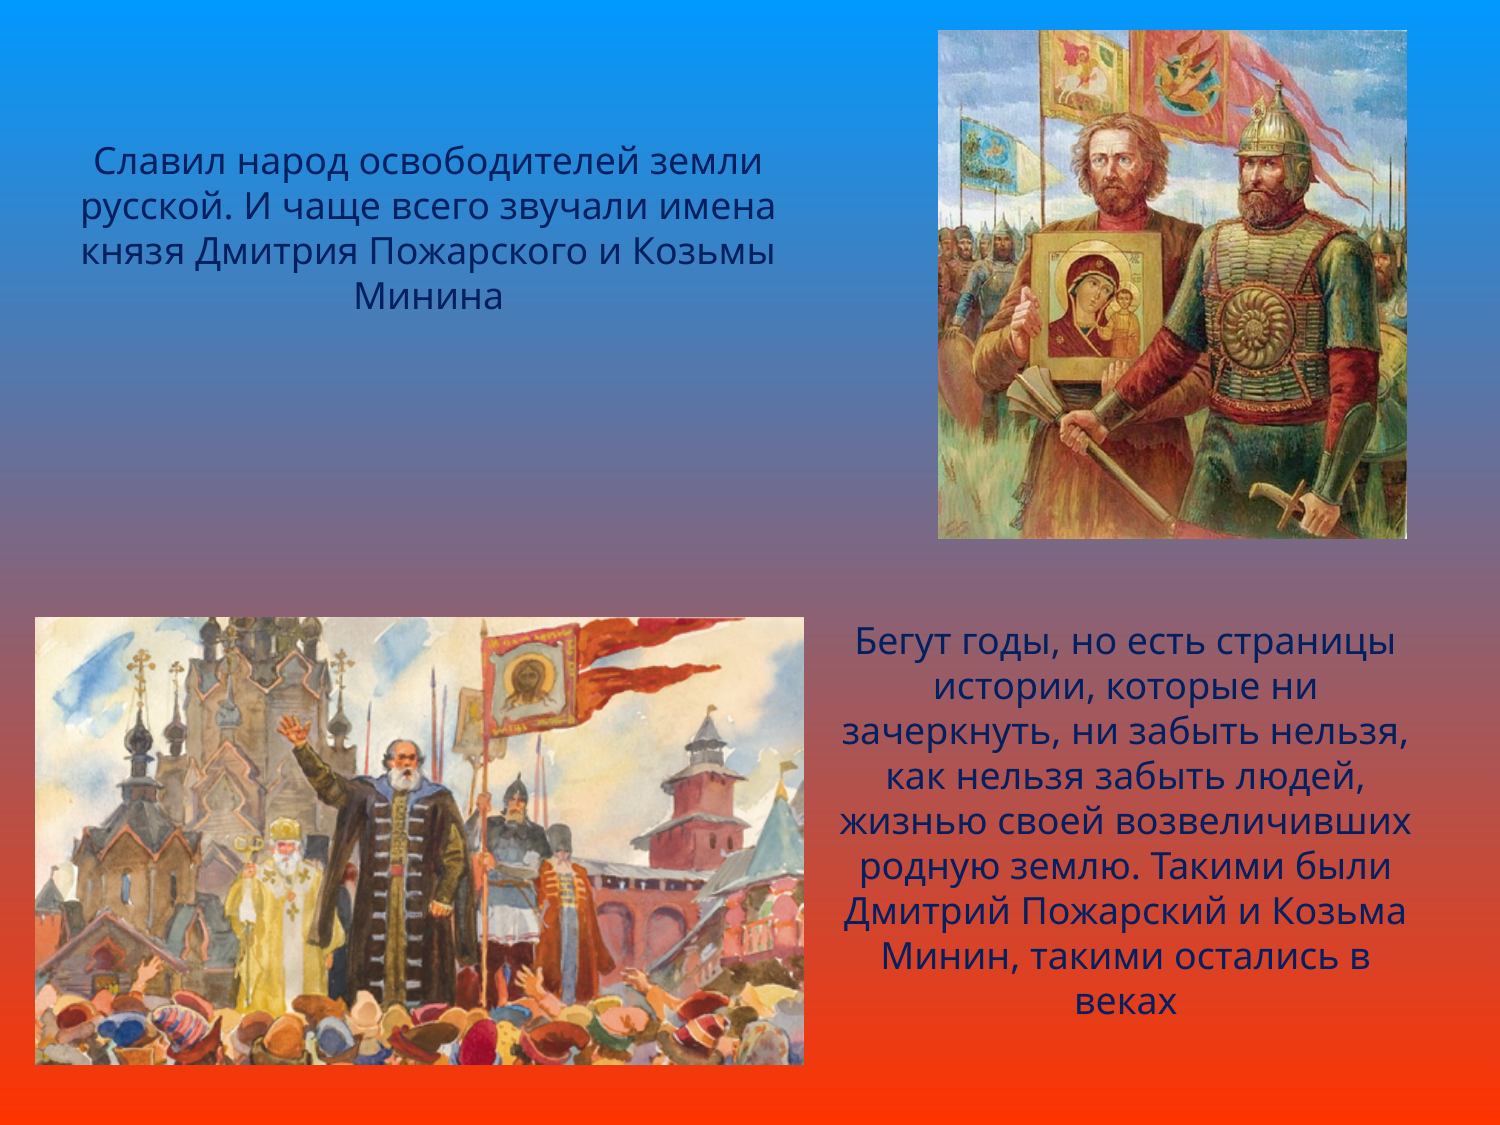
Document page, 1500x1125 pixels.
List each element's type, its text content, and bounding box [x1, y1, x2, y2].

picture [938, 30, 1408, 540]
text_box Славил народ освободителей земли русской. И чаще всего звучали имена князя Дмитрия Пожарского и Козьмы Минина [53, 129, 804, 325]
text_box Бегут годы, но есть страницы истории, которые ни зачеркнуть, ни забыть нельзя, как нельзя забыть людей, жизнью своей возвеличивших родную землю. Такими были Дмитрий Пожарский и Козьма Минин, такими остались в веках [820, 609, 1431, 1030]
picture [35, 617, 804, 1065]
